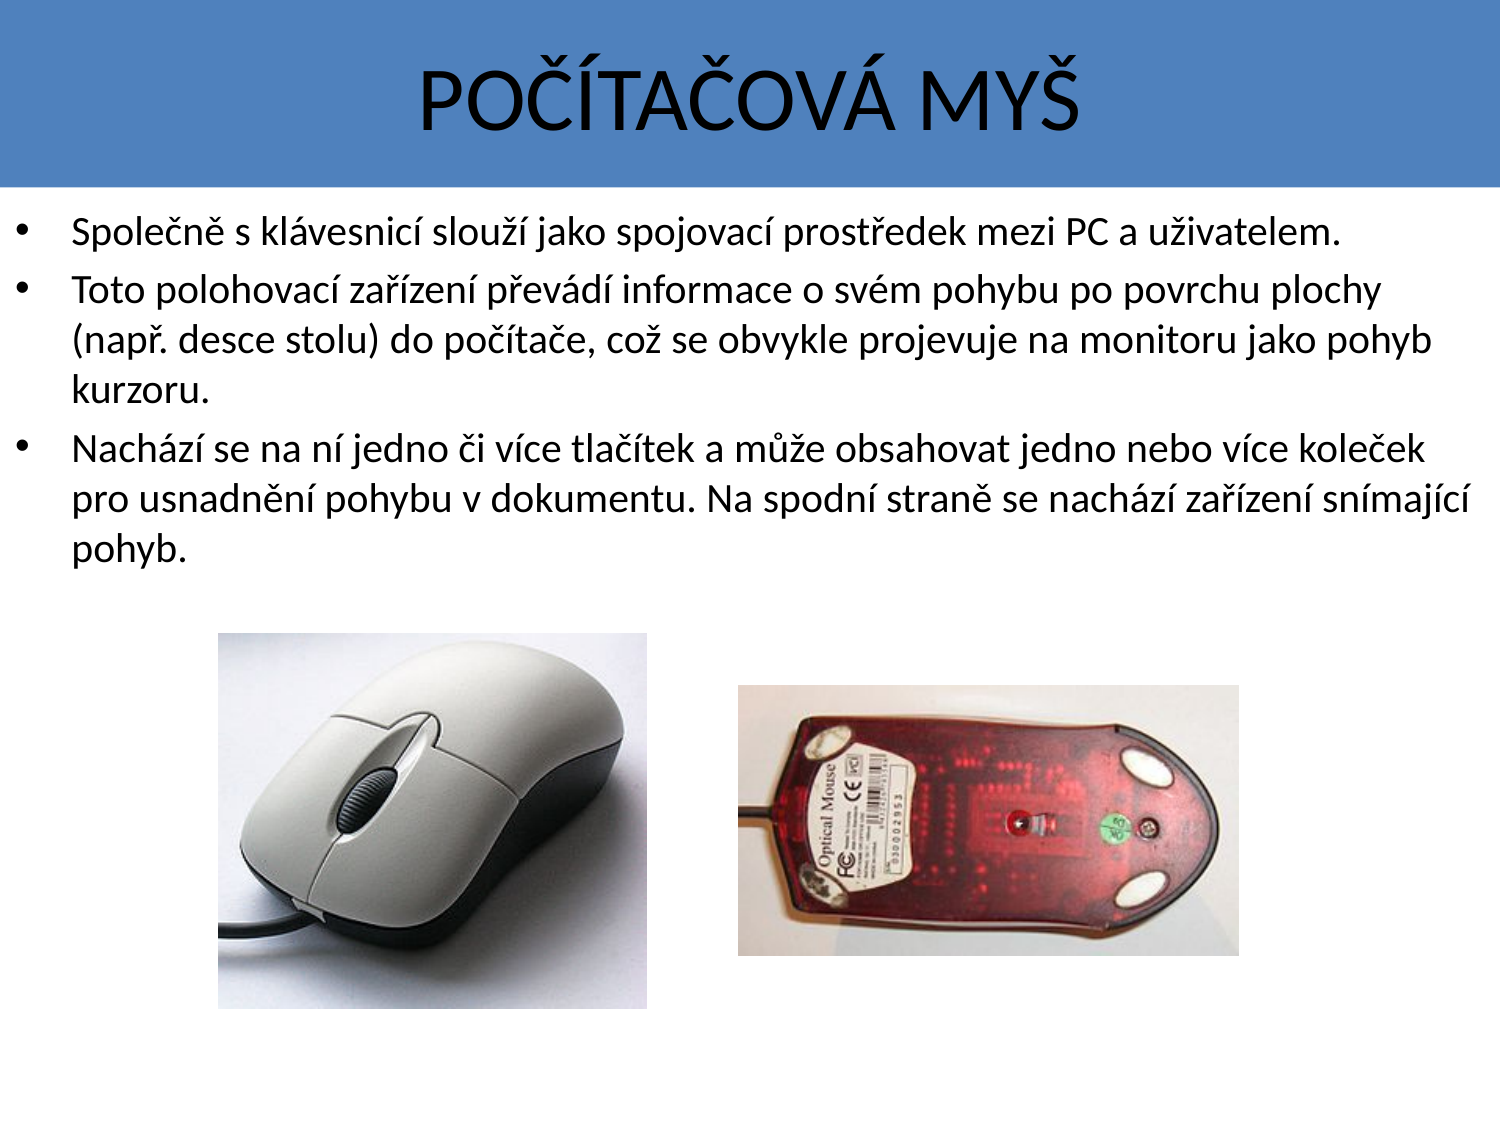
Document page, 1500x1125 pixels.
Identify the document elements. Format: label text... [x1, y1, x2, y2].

picture [737, 685, 1239, 957]
list Společně s klávesnicí slouží jako spojovací prostředek mezi PC a uživatelem. Toto polohovací zařízení převádí informace o svém pohybu po povrchu plochy (např. desce stolu) do počítače, což se obvykle projevuje na monitoru jako pohyb kurzoru. Nachází se na ní jedno či více tlačítek a může obsahovat jedno nebo více koleček pro usnadnění pohybu v dokumentu. Na spodní straně se nachází zařízení snímající pohyb. [0, 196, 1500, 587]
title POČÍTAČOVÁ MYŠ [0, 0, 1500, 188]
picture [218, 633, 647, 1009]
